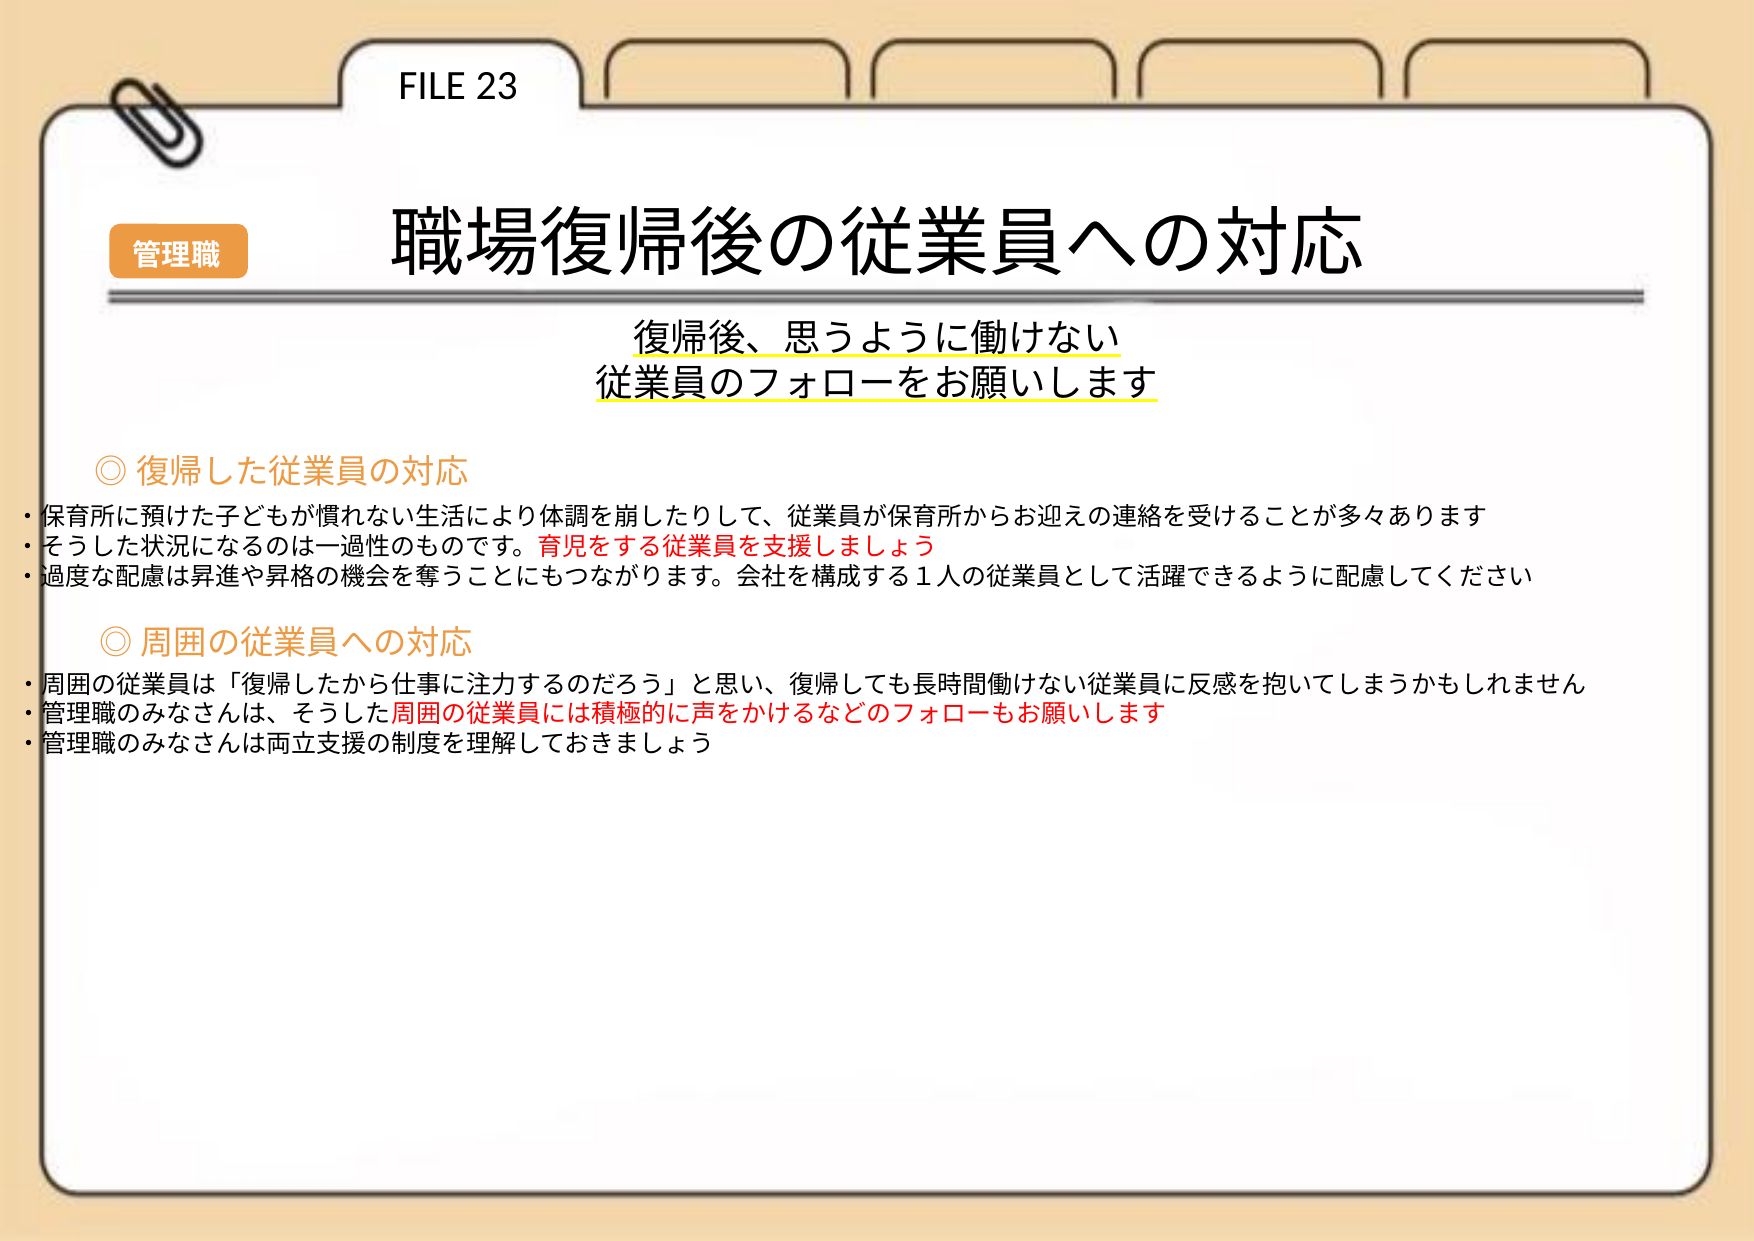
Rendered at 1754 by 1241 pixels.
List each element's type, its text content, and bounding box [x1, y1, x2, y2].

text_box ◎周囲の従業員への対応 [84, 614, 488, 660]
text_box 復帰後、思うように働けない 従業員のフォローをお願いします [580, 306, 1173, 412]
text_box ・周囲の従業員は「復帰したから仕事に注力するのだろう」と思い、復帰しても長時間働けない従業員に反感を抱いてしまうかもしれません ・管理職のみなさんは、そうした周囲の従業員には積極的に声をかけるなどのフォローもお願いします ・管理職のみなさんは両立支援の制度を理解しておきましょう [1, 660, 1601, 766]
text_box FILE 23 [383, 50, 533, 115]
text_box ◎復帰した従業員の対応 [79, 443, 484, 492]
text_box [111, 223, 248, 276]
text_box 管理職 [109, 228, 244, 279]
picture [0, 0, 1754, 1241]
text_box 職場復帰後の従業員への対応 [374, 186, 1380, 292]
text_box ・保育所に預けた子どもが慣れない生活により体調を崩したりして、従業員が保育所からお迎えの連絡を受けることが多々あります ・そうした状況になるのは一過性のものです。育児をする従業員を支援しましょう ・過度な配慮は昇進や昇格の機会を奪うことにもつながります。会社を構成する１人の従業員として活躍できるように配慮してください [0, 492, 1549, 598]
